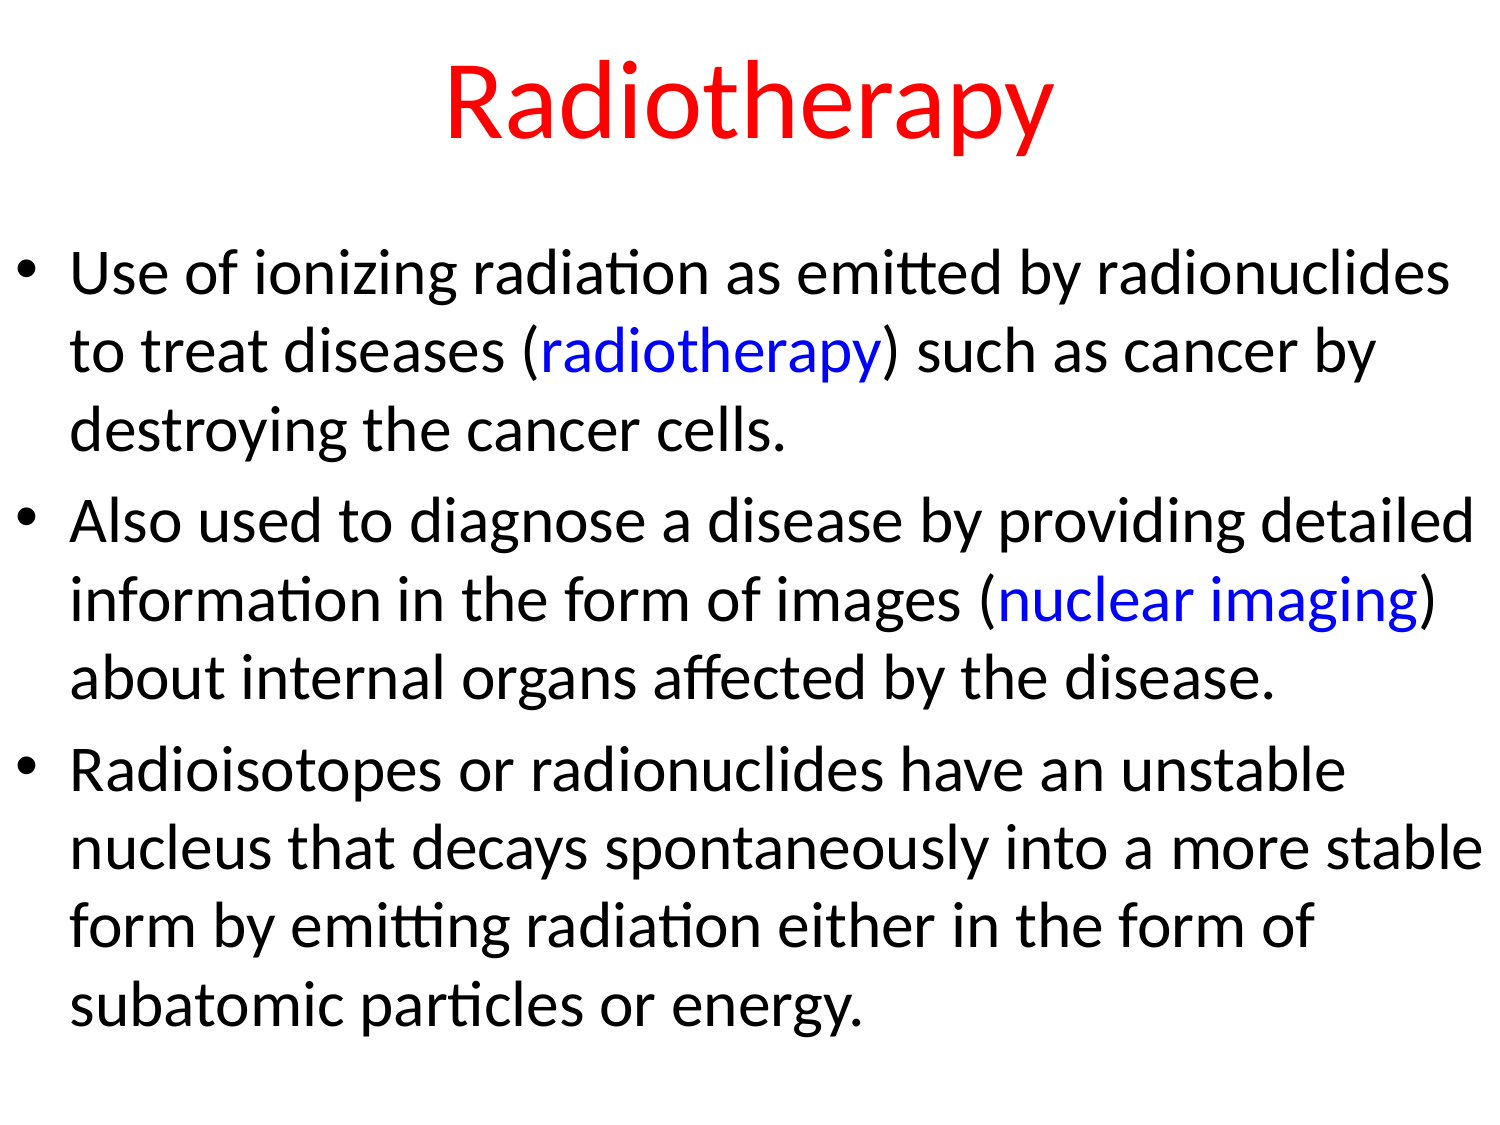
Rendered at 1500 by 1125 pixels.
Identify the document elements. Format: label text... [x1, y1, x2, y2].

list Use of ionizing radiation as emitted by radionuclides to treat diseases (radiotherapy) such as cancer by destroying the cancer cells. Also used to diagnose a disease by providing detailed information in the form of images (nuclear imaging) about internal organs affected by the disease. Radioisotopes or radionuclides have an unstable nucleus that decays spontaneously into a more stable form by emitting radiation either in the form of subatomic particles or energy. [0, 221, 1500, 1125]
title Radiotherapy [75, 0, 1425, 188]
